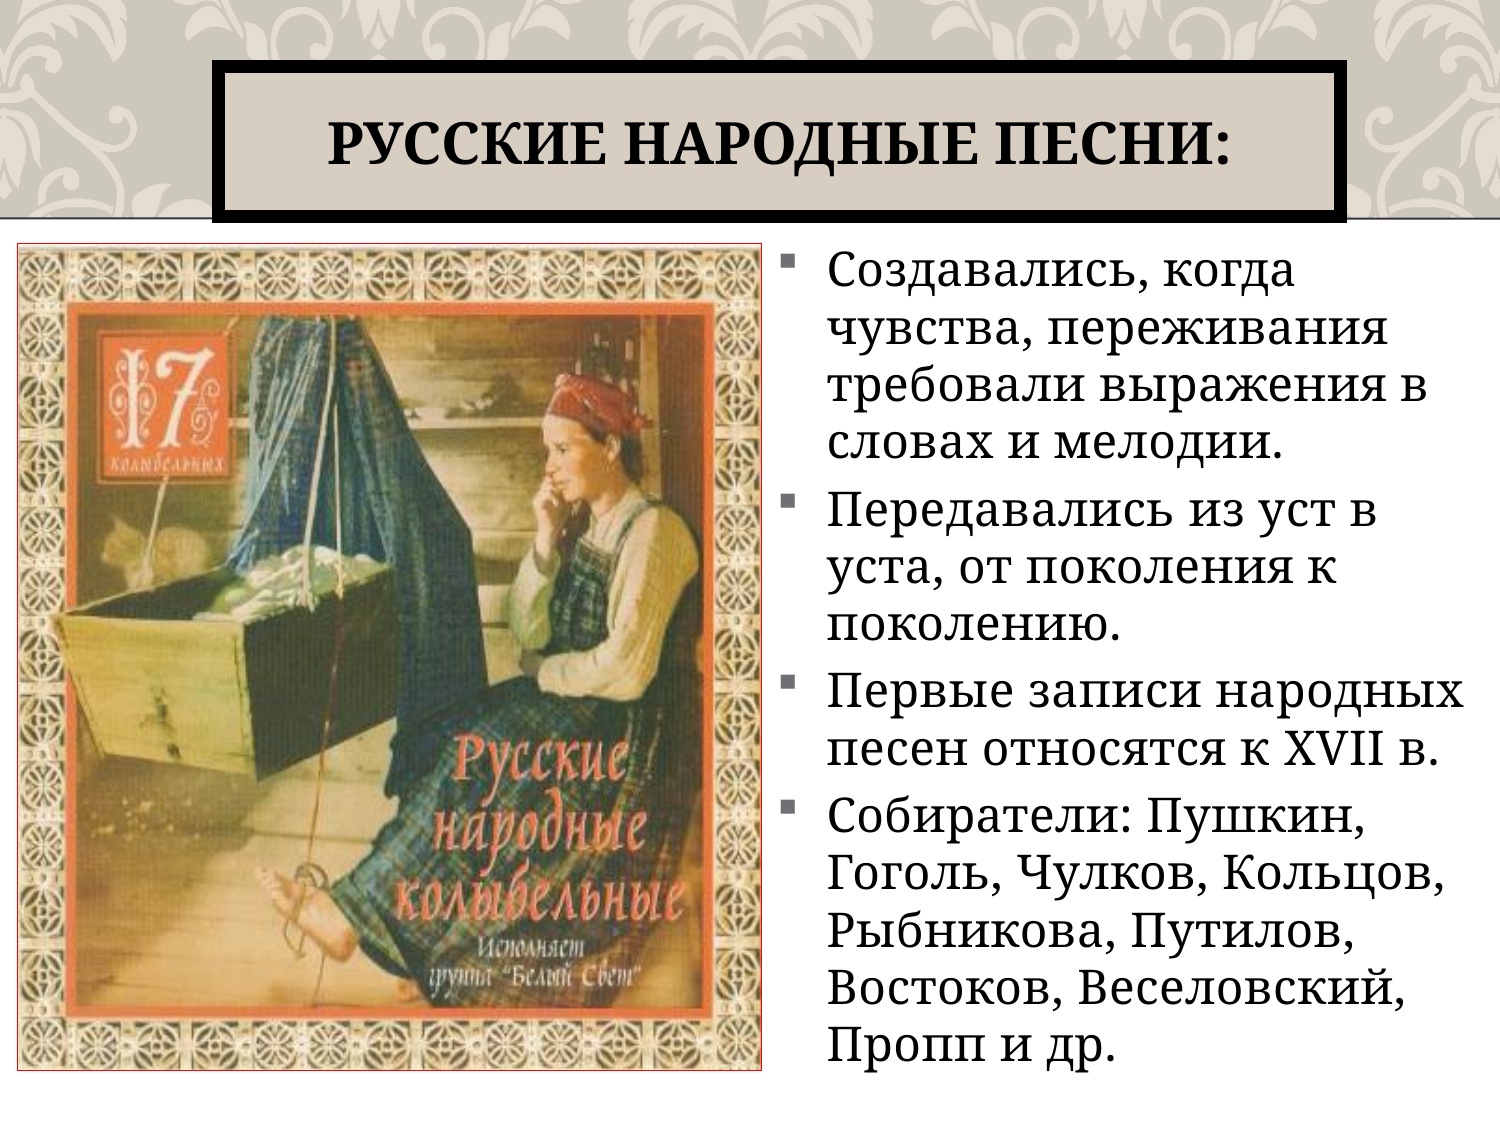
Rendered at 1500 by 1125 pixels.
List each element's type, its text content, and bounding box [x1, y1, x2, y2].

title Русские народные песни: [212, 60, 1347, 223]
list Создавались, когда чувства, переживания требовали выражения в словах и мелодии. Передавались из уст в уста, от поколения к поколению. Первые записи народных песен относятся к XVII в. Собиратели: Пушкин, Гоголь, Чулков, Кольцов, Рыбникова, Путилов, Востоков, Веселовский, Пропп и др. [761, 231, 1483, 1106]
picture [17, 243, 763, 1071]
